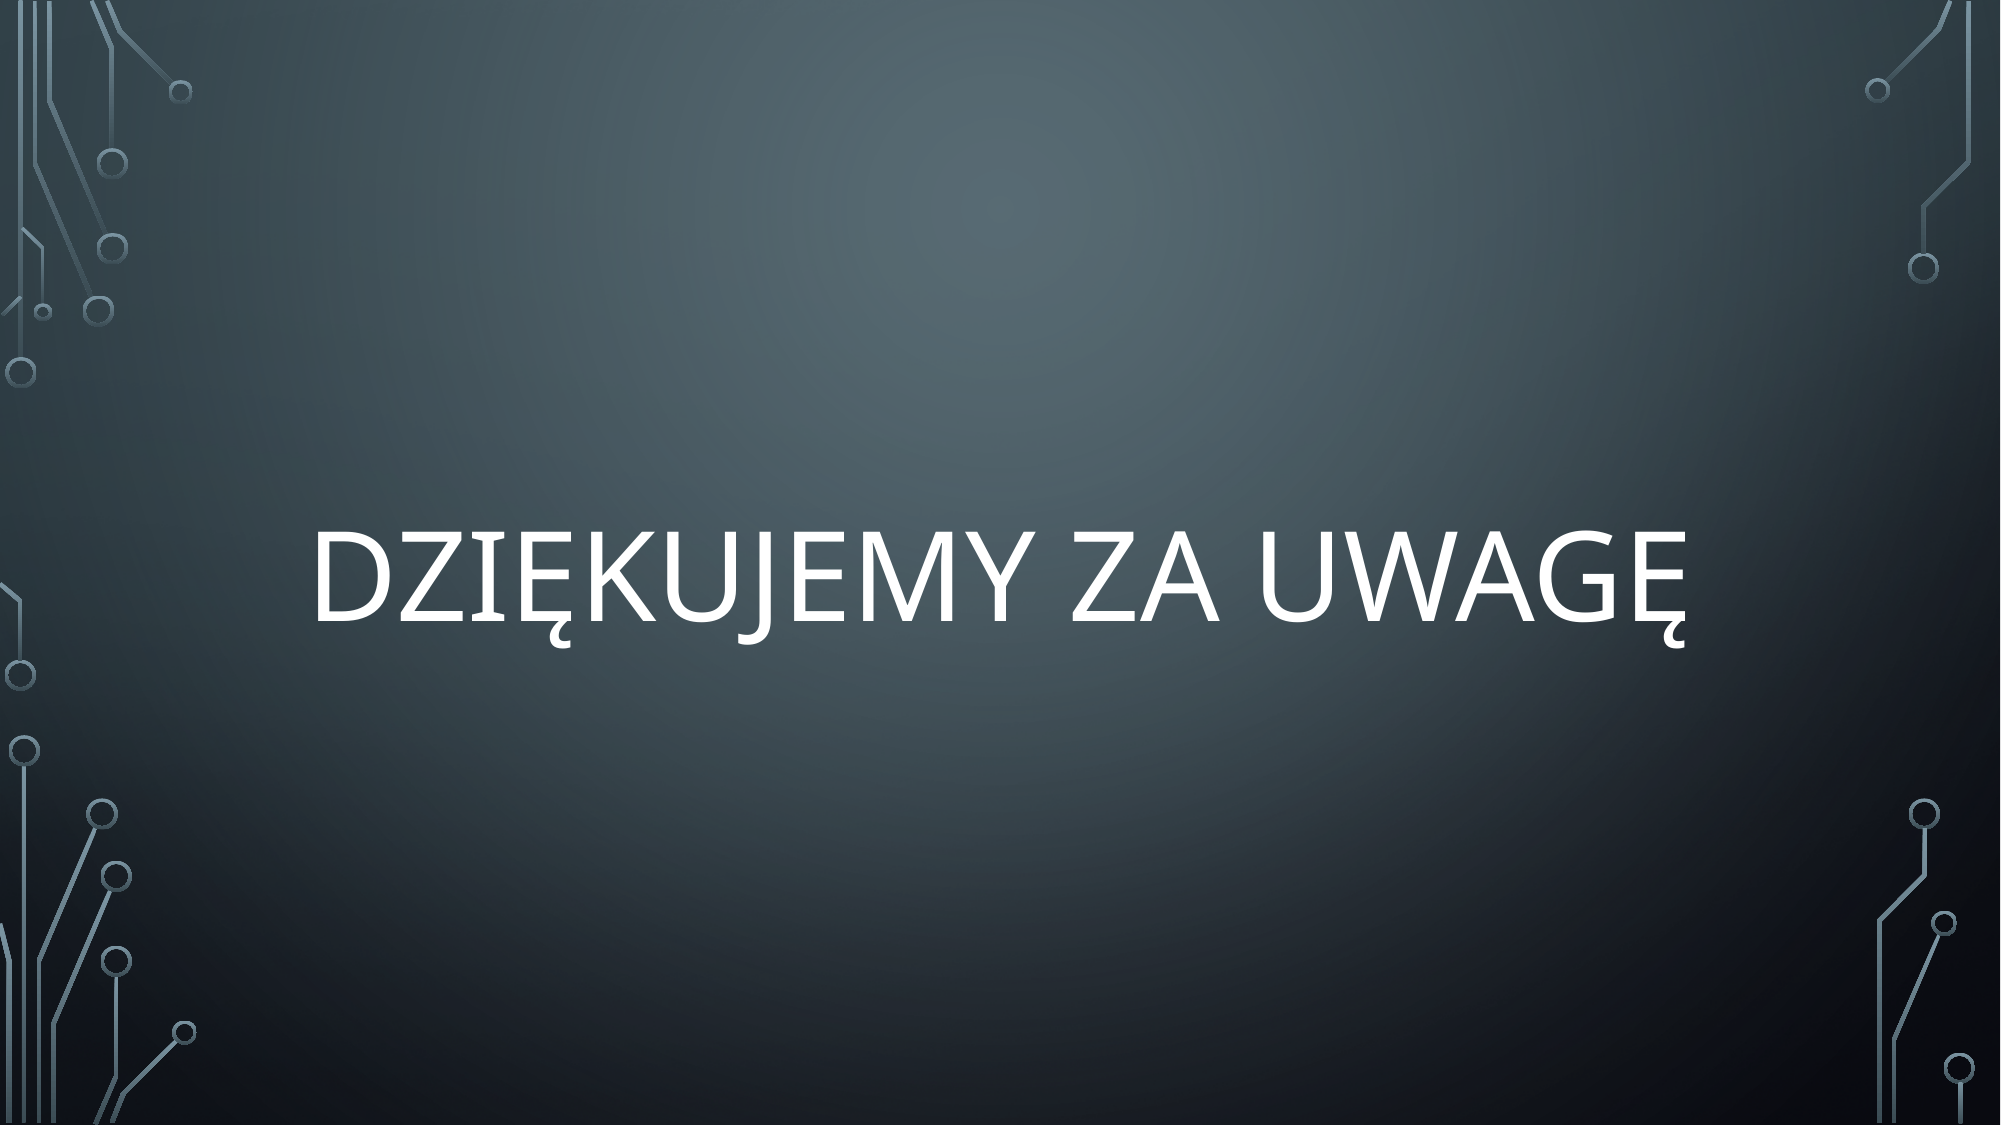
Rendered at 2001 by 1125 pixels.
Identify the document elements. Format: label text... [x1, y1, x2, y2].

title Dziękujemy za uwagę [187, 468, 1813, 657]
